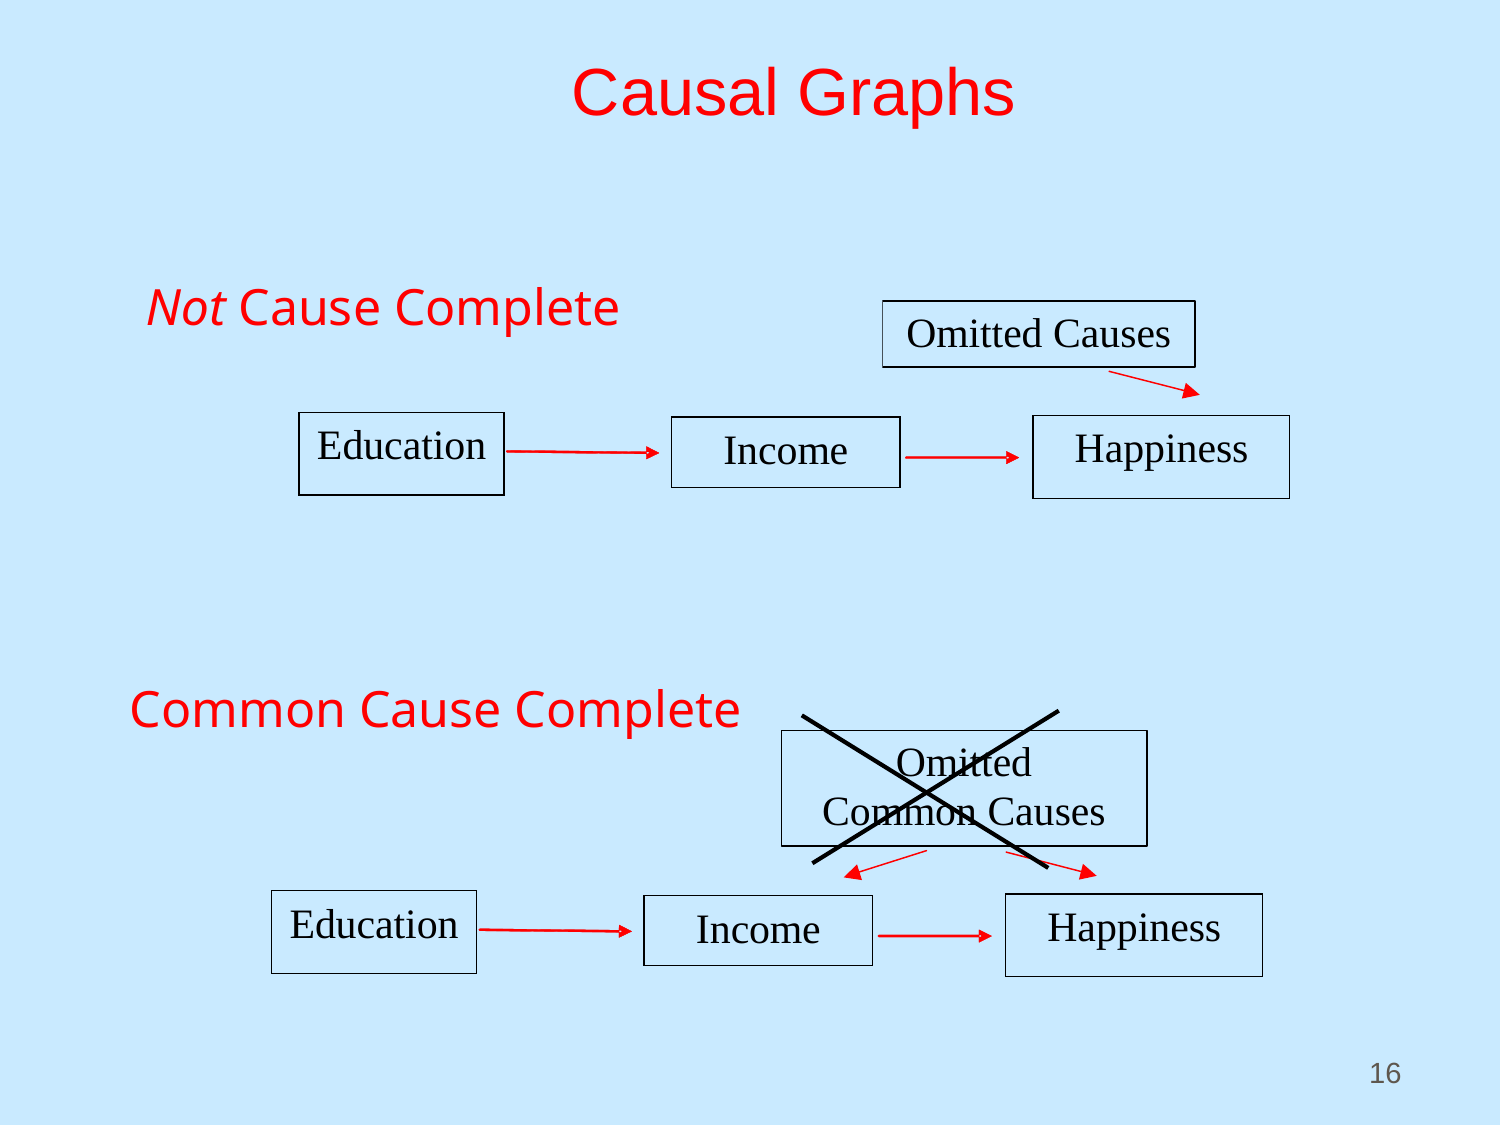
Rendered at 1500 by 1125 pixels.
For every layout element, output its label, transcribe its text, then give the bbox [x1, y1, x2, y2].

slide_number 16 [1103, 1021, 1417, 1098]
list Not Cause Complete [130, 268, 813, 385]
title Causal Graphs [482, 17, 1107, 137]
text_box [881, 300, 1203, 403]
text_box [283, 412, 1297, 501]
text_box Common Cause Complete [115, 670, 995, 788]
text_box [801, 710, 1060, 869]
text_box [255, 890, 1270, 979]
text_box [780, 730, 1149, 886]
